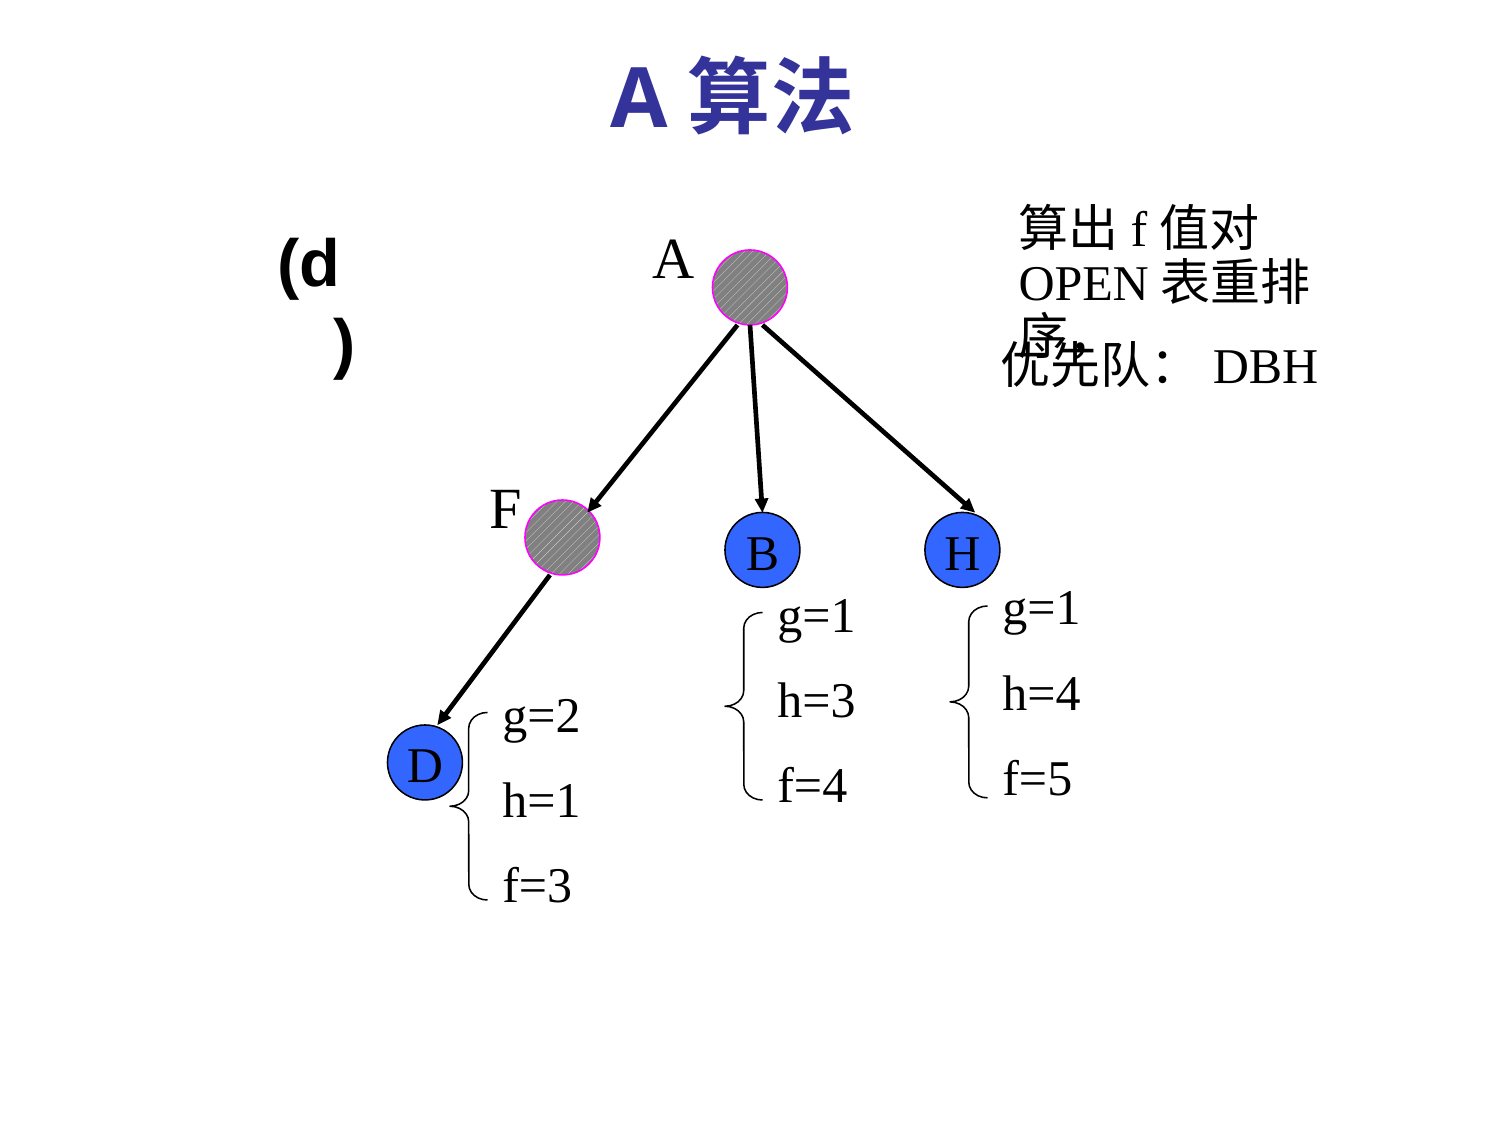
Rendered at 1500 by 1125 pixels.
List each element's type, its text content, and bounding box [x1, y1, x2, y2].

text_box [712, 574, 876, 830]
text_box A [637, 212, 713, 298]
text_box 算出f值对OPEN表重排序， [1003, 196, 1379, 373]
text_box [587, 324, 738, 513]
list (d) [262, 212, 375, 313]
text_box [437, 674, 601, 930]
text_box 优先队：DBH [986, 326, 1362, 401]
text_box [937, 567, 1101, 823]
text_box A算法 [94, 36, 1371, 152]
text_box H [924, 512, 1000, 572]
text_box [526, 499, 600, 575]
text_box D [387, 724, 432, 800]
text_box [713, 249, 788, 325]
text_box [749, 324, 768, 513]
text_box B [724, 512, 800, 573]
text_box F [474, 462, 563, 548]
text_box [762, 324, 976, 513]
